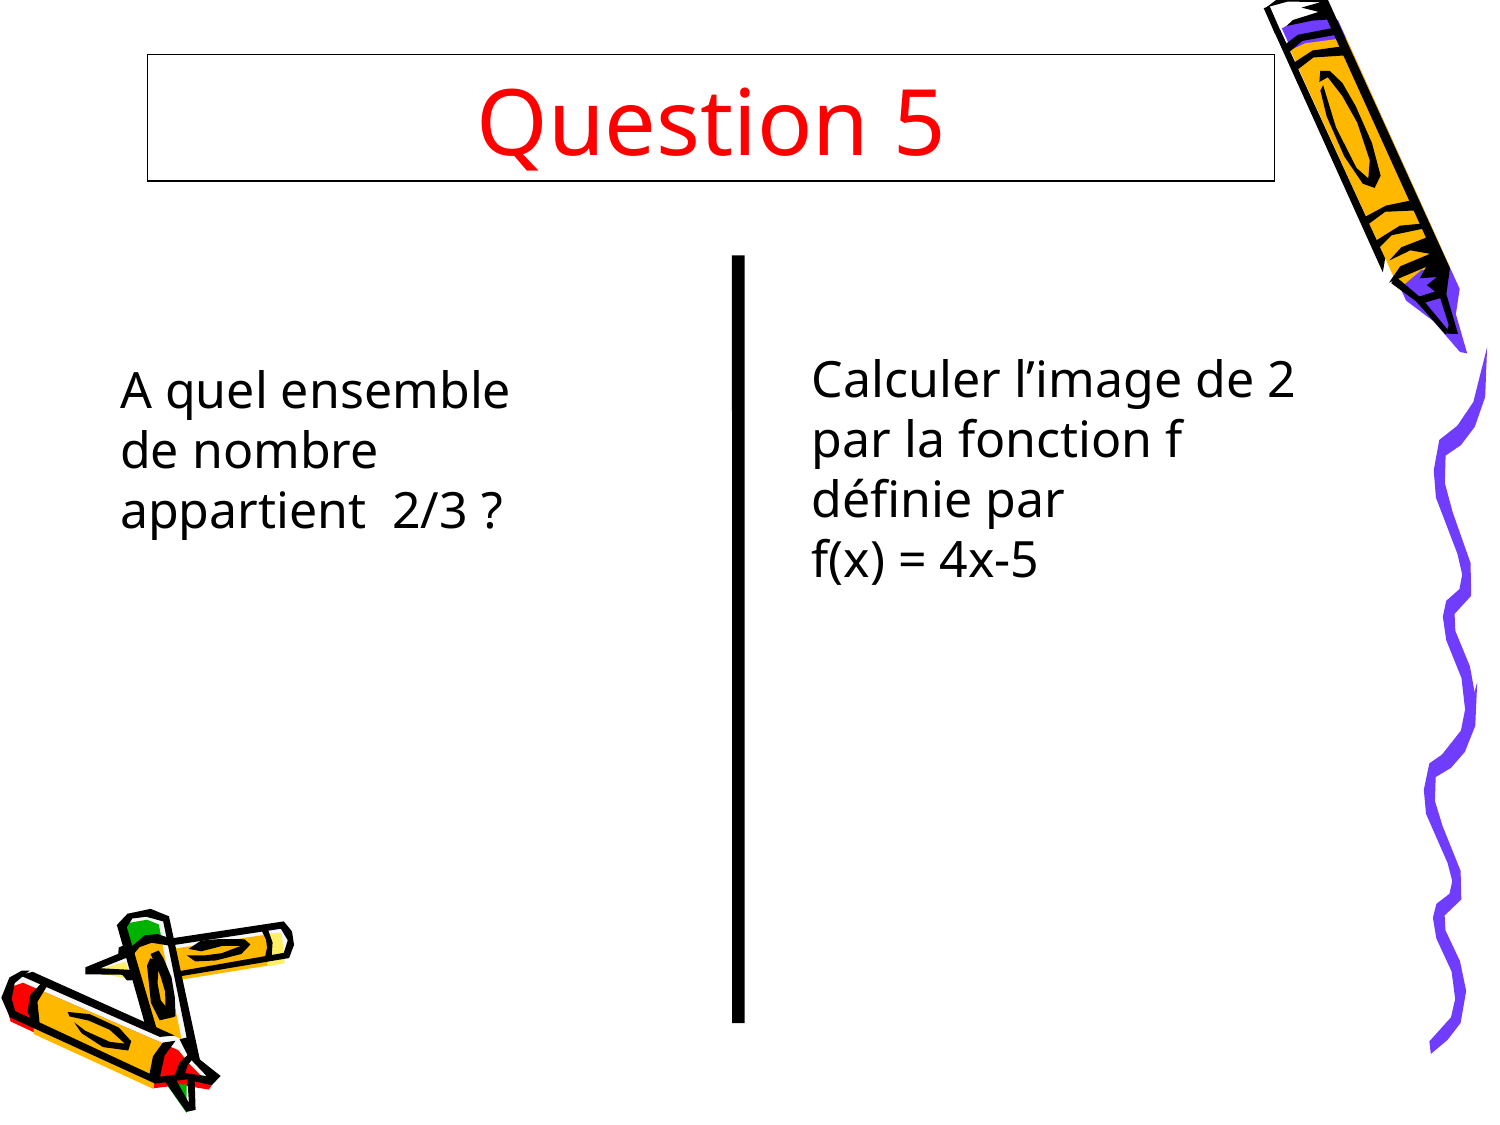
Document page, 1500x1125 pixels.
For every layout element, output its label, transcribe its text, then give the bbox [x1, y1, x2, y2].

text_box Calculer l’image de 2 par la fonction f définie par f(x) = 4x-5 [796, 339, 1313, 595]
title Question 5 [147, 54, 1275, 182]
text_box A quel ensemble de nombre appartient 2/3 ? [105, 351, 539, 547]
